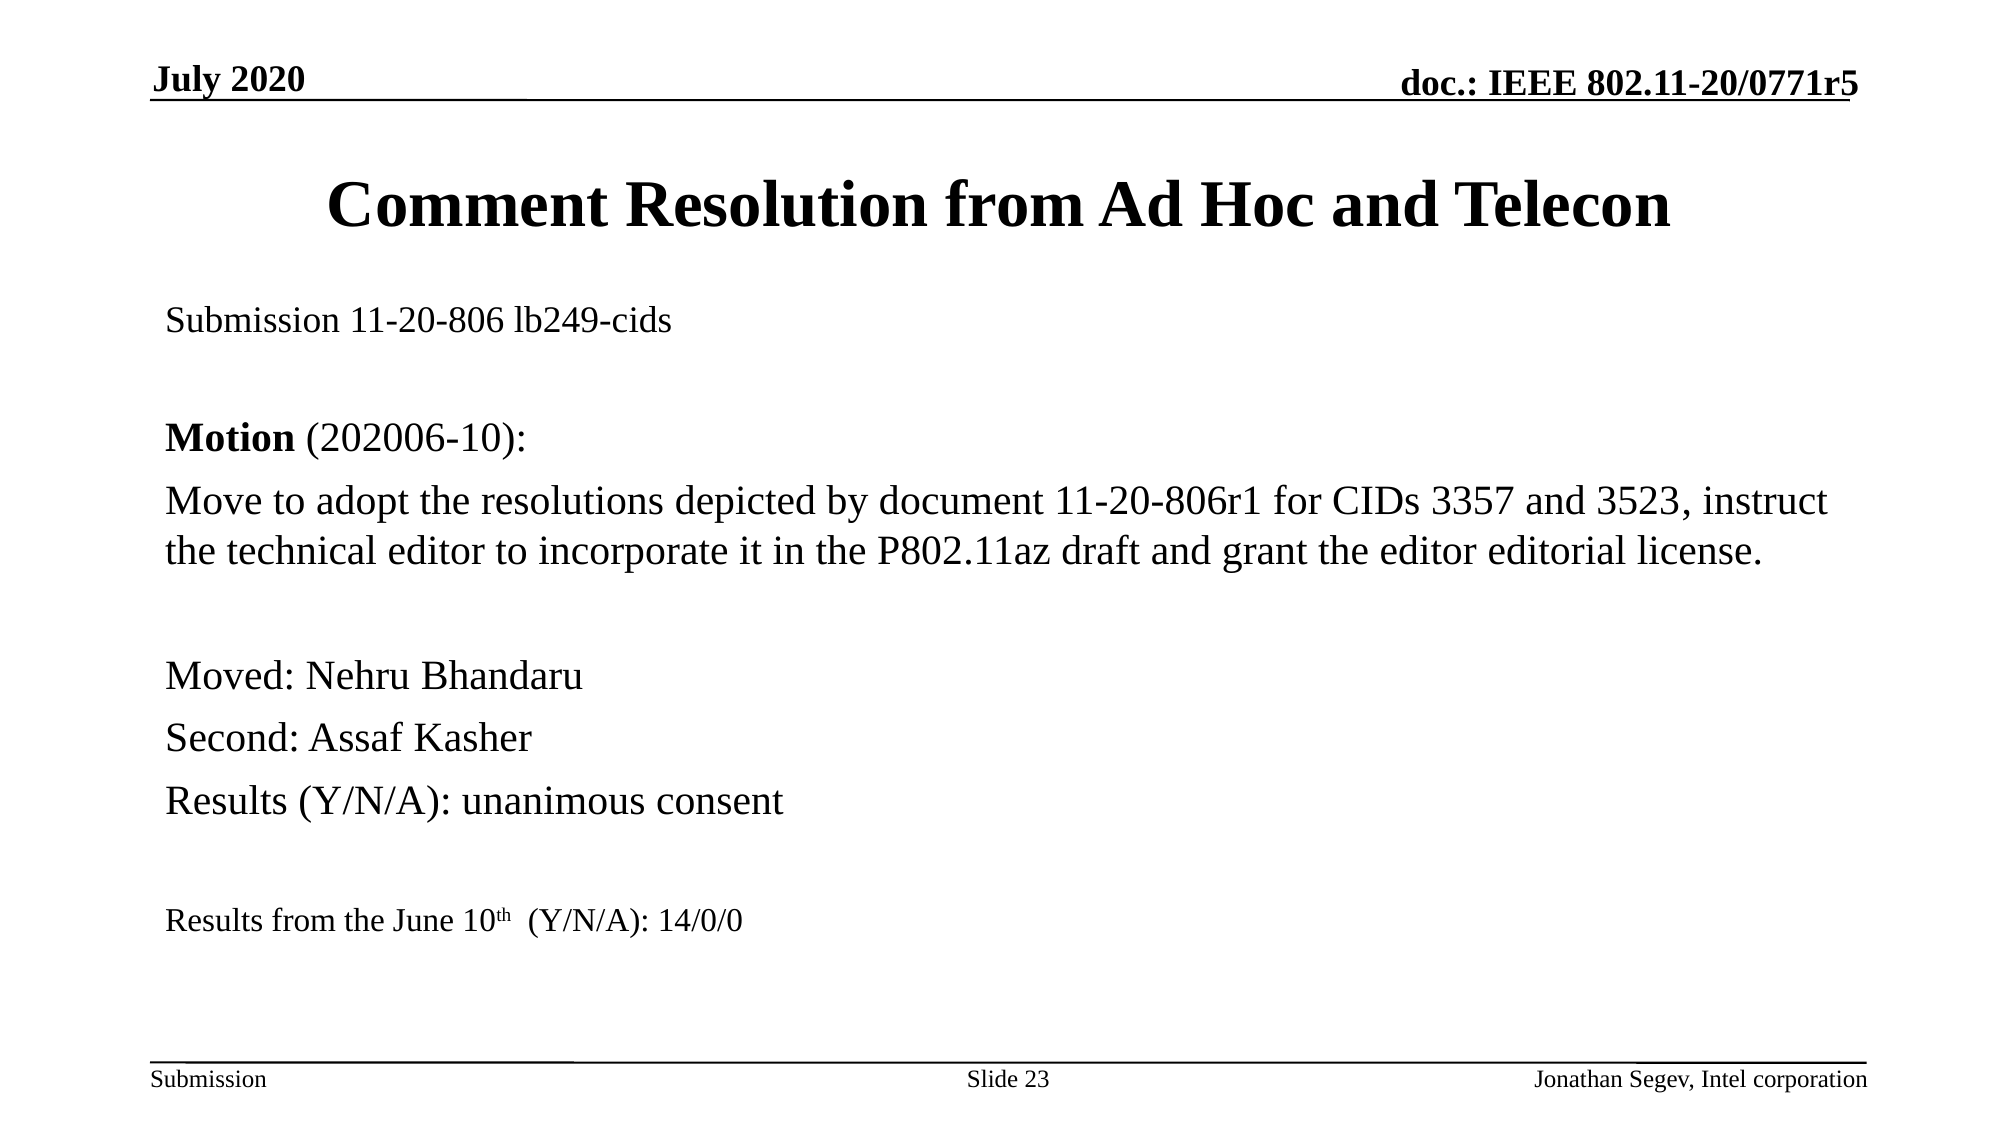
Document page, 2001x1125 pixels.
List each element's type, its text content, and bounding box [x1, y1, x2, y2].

footer Jonathan Segev, Intel corporation [1171, 1061, 1869, 1093]
list Submission 11-20-806 lb249-cids Motion (202006-10): Move to adopt the resolutions depicted by document 11-20-806r1 for CIDs 3357 and 3523, instruct the technical editor to incorporate it in the P802.11az draft and grant the editor editorial license. Moved: Nehru Bhandaru Second: Assaf Kasher Results (Y/N/A): unanimous consent Results from the June 10th (Y/N/A): 14/0/0 [149, 286, 1850, 1000]
title Comment Resolution from Ad Hoc and Telecon [149, 112, 1850, 286]
slide_number Slide 23 [950, 1061, 1067, 1123]
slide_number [152, 54, 563, 100]
